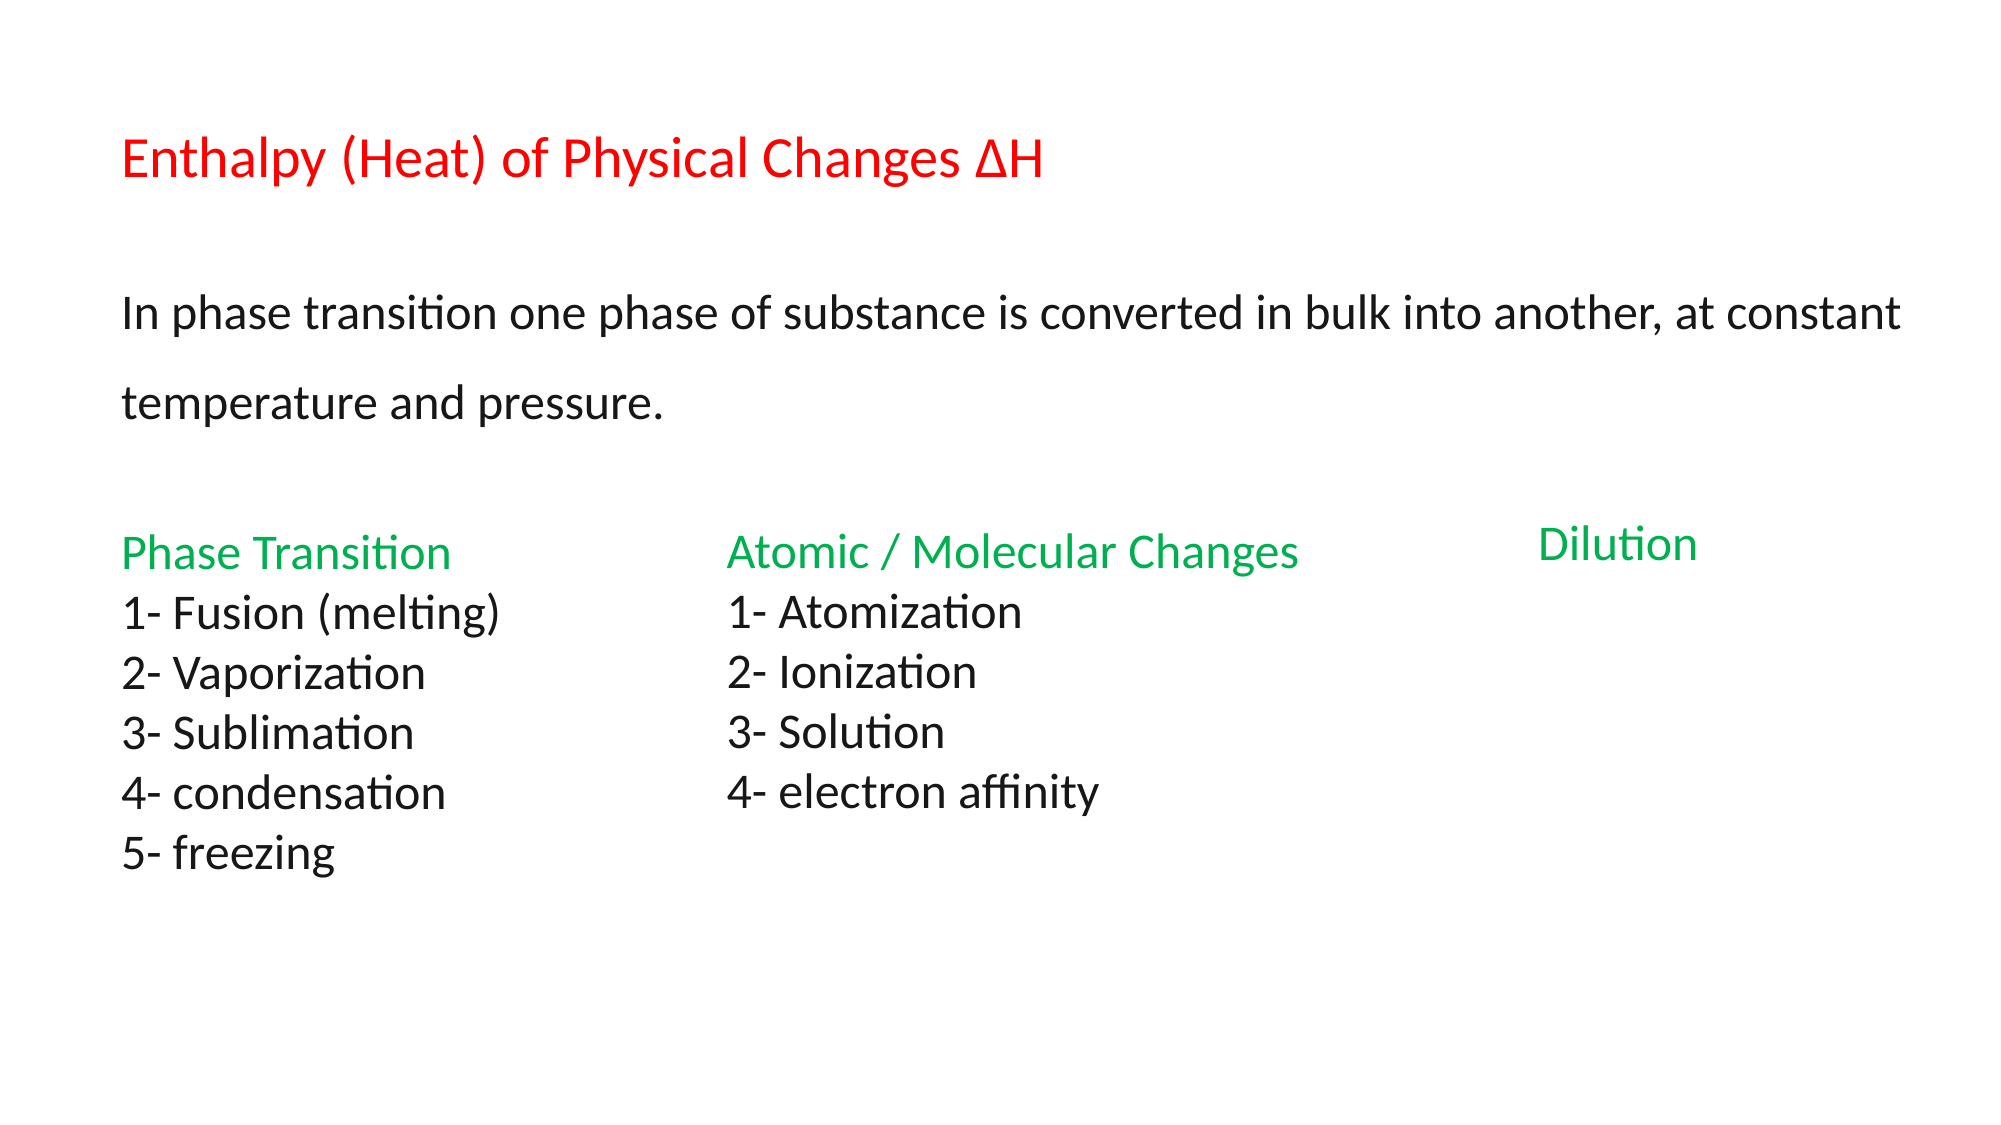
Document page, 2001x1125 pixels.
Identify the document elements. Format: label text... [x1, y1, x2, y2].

text_box Enthalpy (Heat) of Physical Changes ∆H In phase transition one phase of substance is converted in bulk into another, at constant temperature and pressure. Phase Transition 1- Fusion (melting) 2- Vaporization 3- Sublimation 4- condensation 5- freezing [106, 111, 1920, 1067]
text_box Dilution [1523, 503, 1714, 578]
text_box Atomic / Molecular Changes 1- Atomization 2- Ionization 3- Solution 4- electron affinity [711, 481, 1315, 886]
